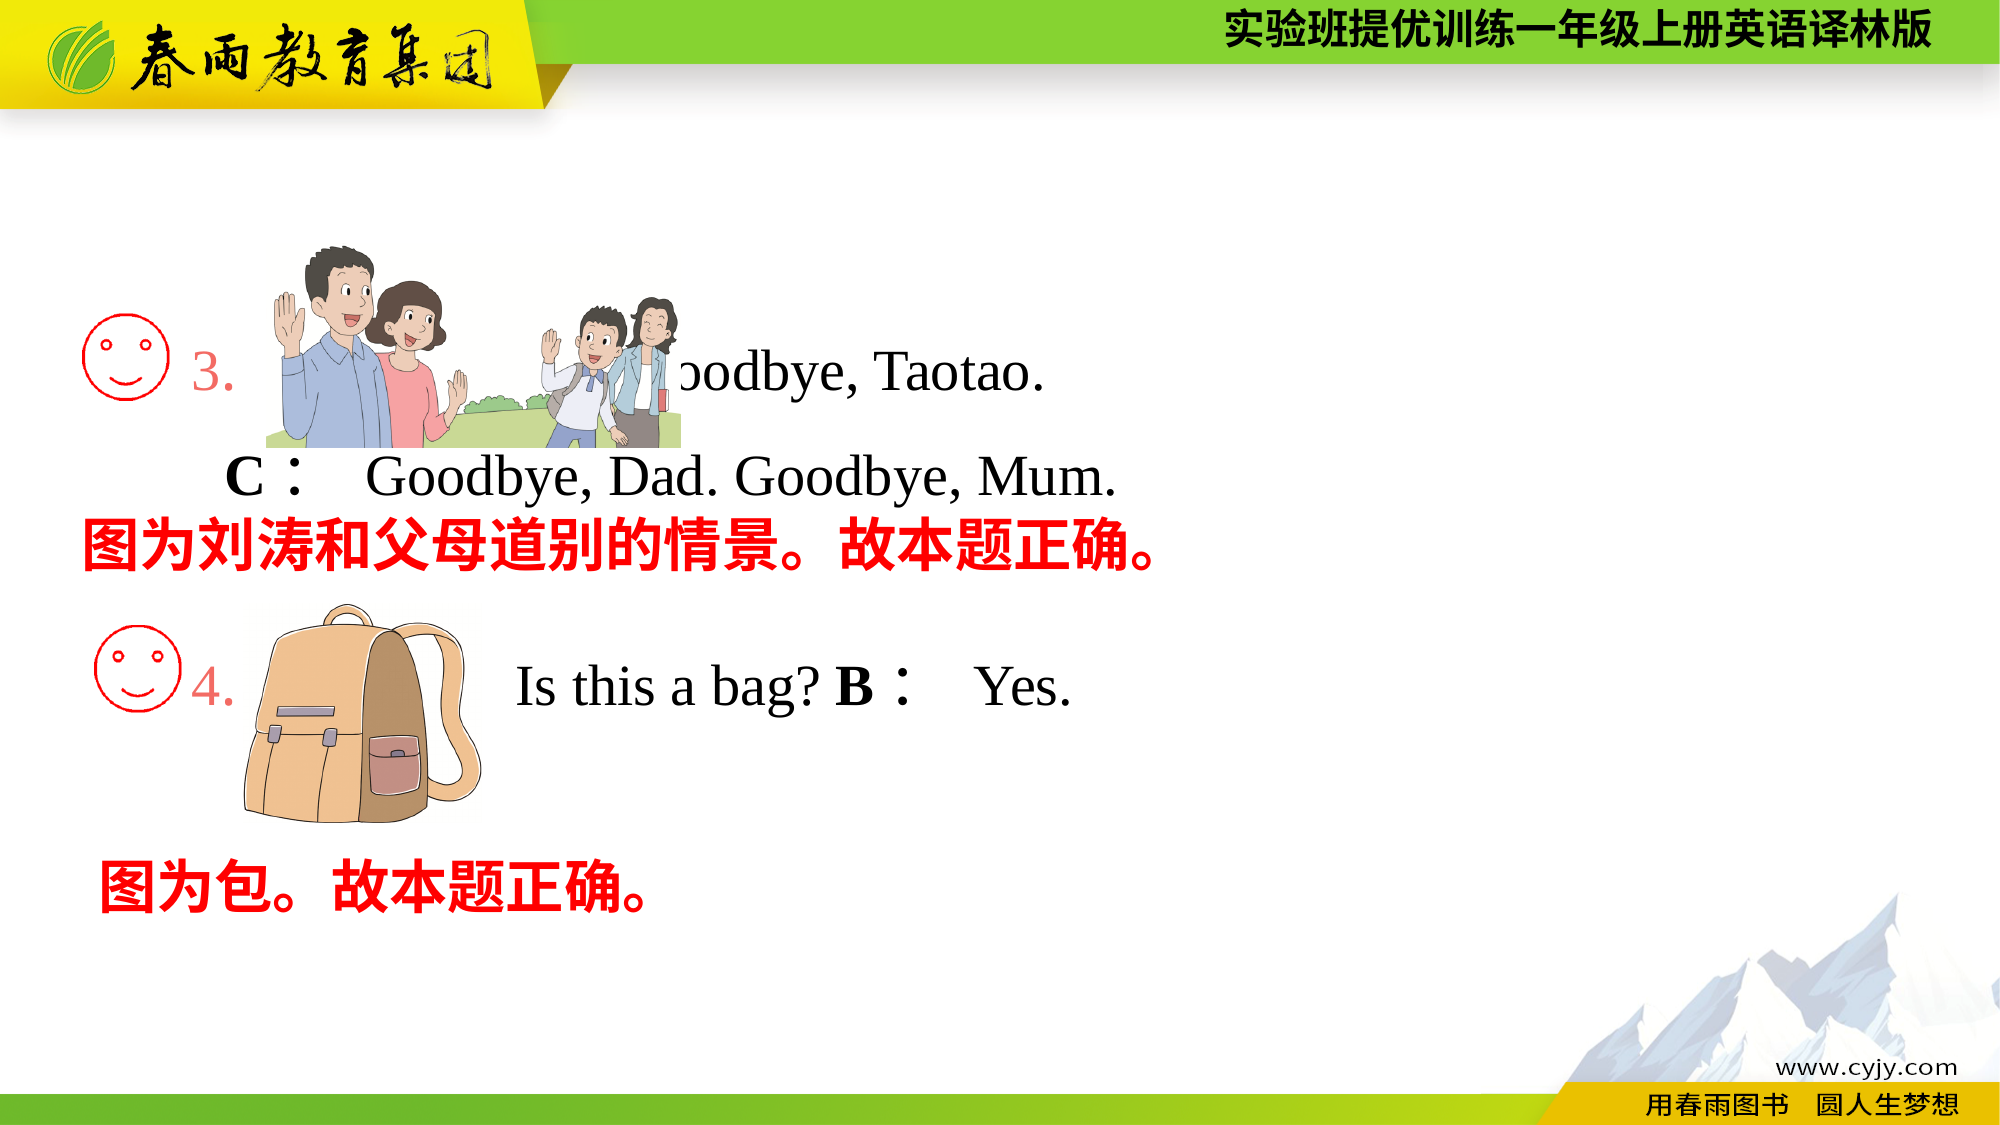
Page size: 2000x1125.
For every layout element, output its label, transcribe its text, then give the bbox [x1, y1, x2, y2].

list 3. A & B： Goodbye, Taotao. C： Goodbye, Dad. Goodbye, Mum. 4. A： Is this a bag? B： Yes. [59, 289, 1944, 716]
text_box 图为刘涛和父母道别的情景。故本题正确。 [66, 500, 1296, 586]
picture [0, 0, 2000, 1125]
text_box 图为包。故本题正确。 [83, 842, 696, 928]
